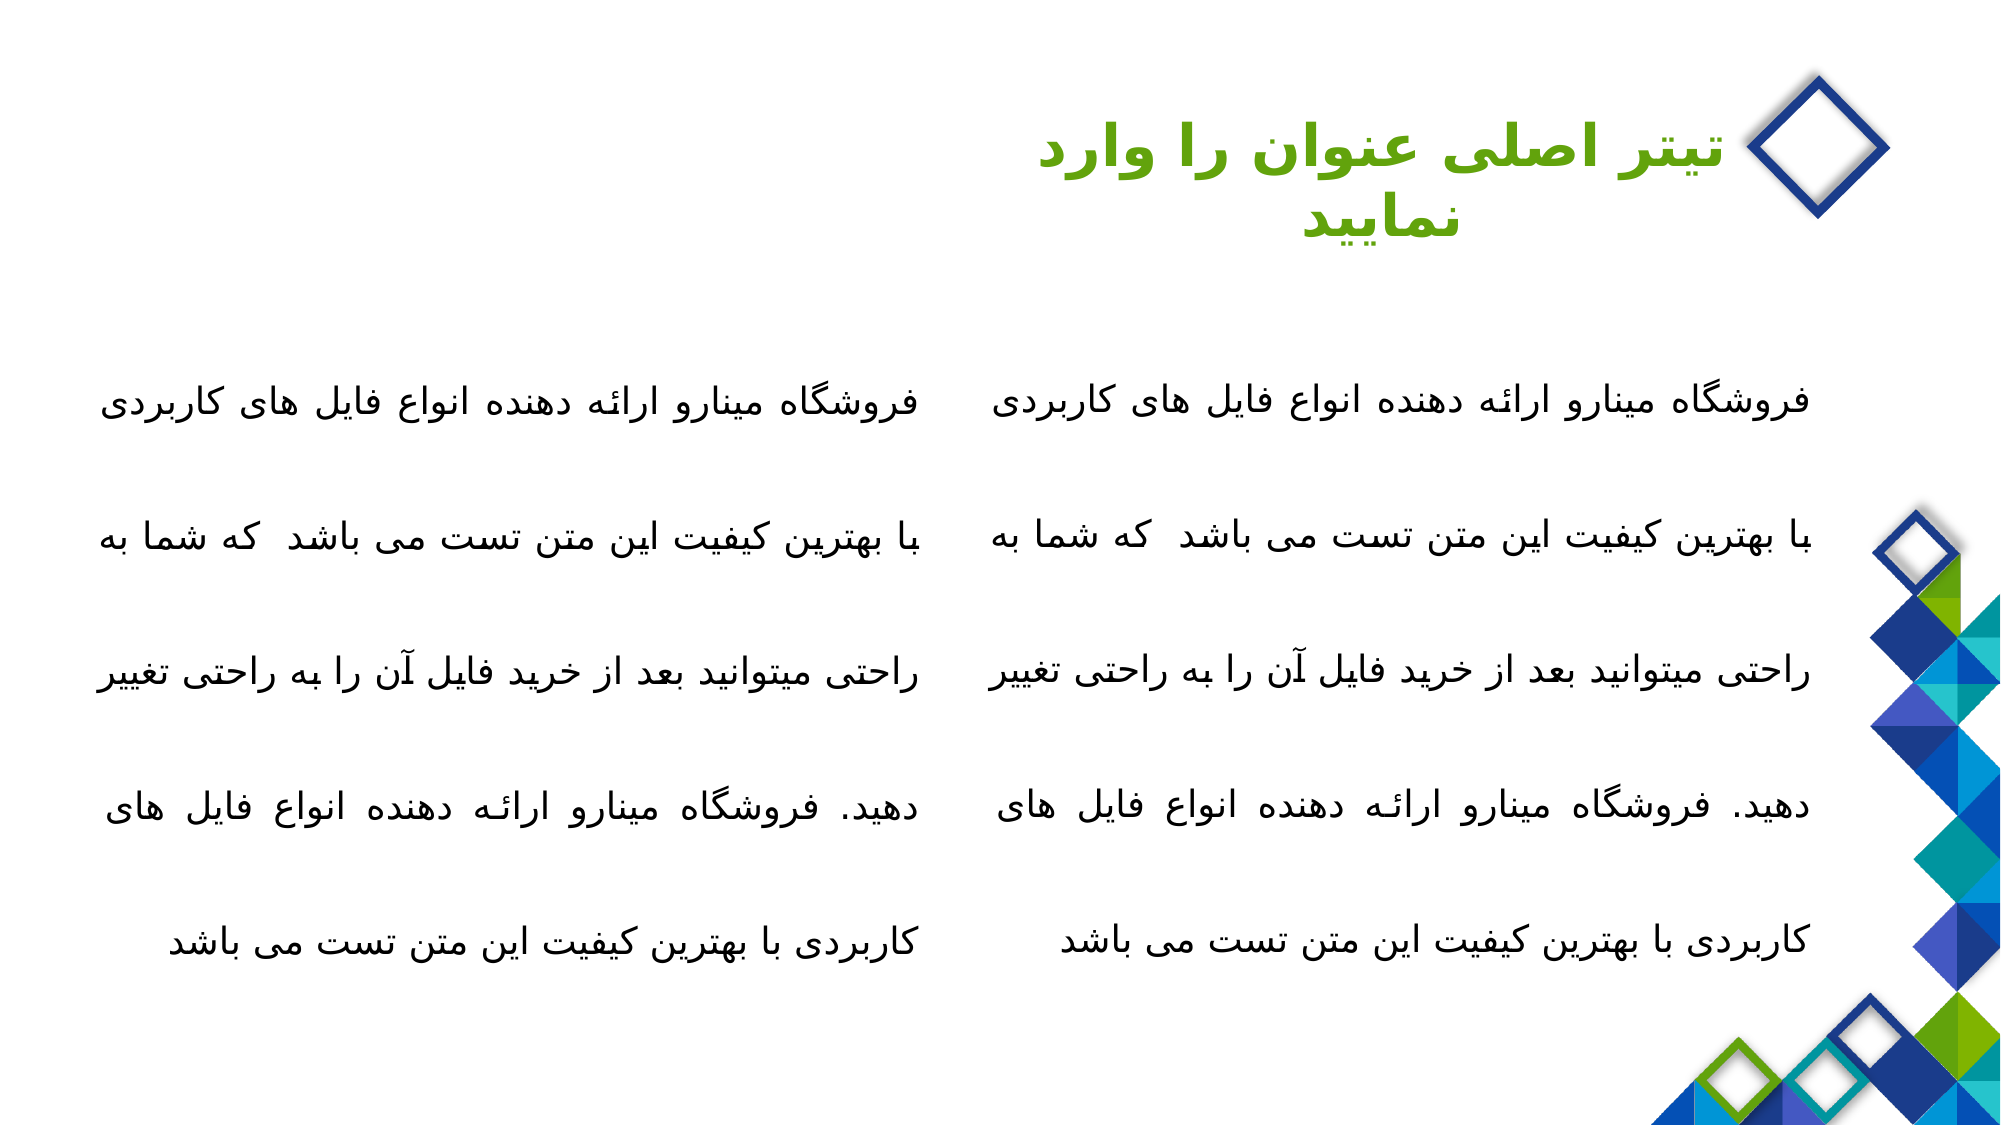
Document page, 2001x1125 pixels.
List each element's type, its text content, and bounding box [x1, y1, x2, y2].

text_box [1753, 81, 1884, 213]
picture [1650, 491, 2001, 1125]
text_box فروشگاه مینارو ارائه دهنده انواع فایل های کاربردی با بهترین کیفیت این متن تست می باشد که شما به راحتی میتوانید بعد از خرید فایل آن را به راحتی تغییر دهید. فروشگاه مینارو ارائه دهنده انواع فایل های کاربردی با بهترین کیفیت این متن تست می باشد [82, 279, 935, 970]
text_box تیتر اصلی عنوان را وارد نمایید [1011, 100, 1754, 256]
text_box فروشگاه مینارو ارائه دهنده انواع فایل های کاربردی با بهترین کیفیت این متن تست می باشد که شما به راحتی میتوانید بعد از خرید فایل آن را به راحتی تغییر دهید. فروشگاه مینارو ارائه دهنده انواع فایل های کاربردی با بهترین کیفیت این متن تست می باشد [974, 277, 1826, 968]
